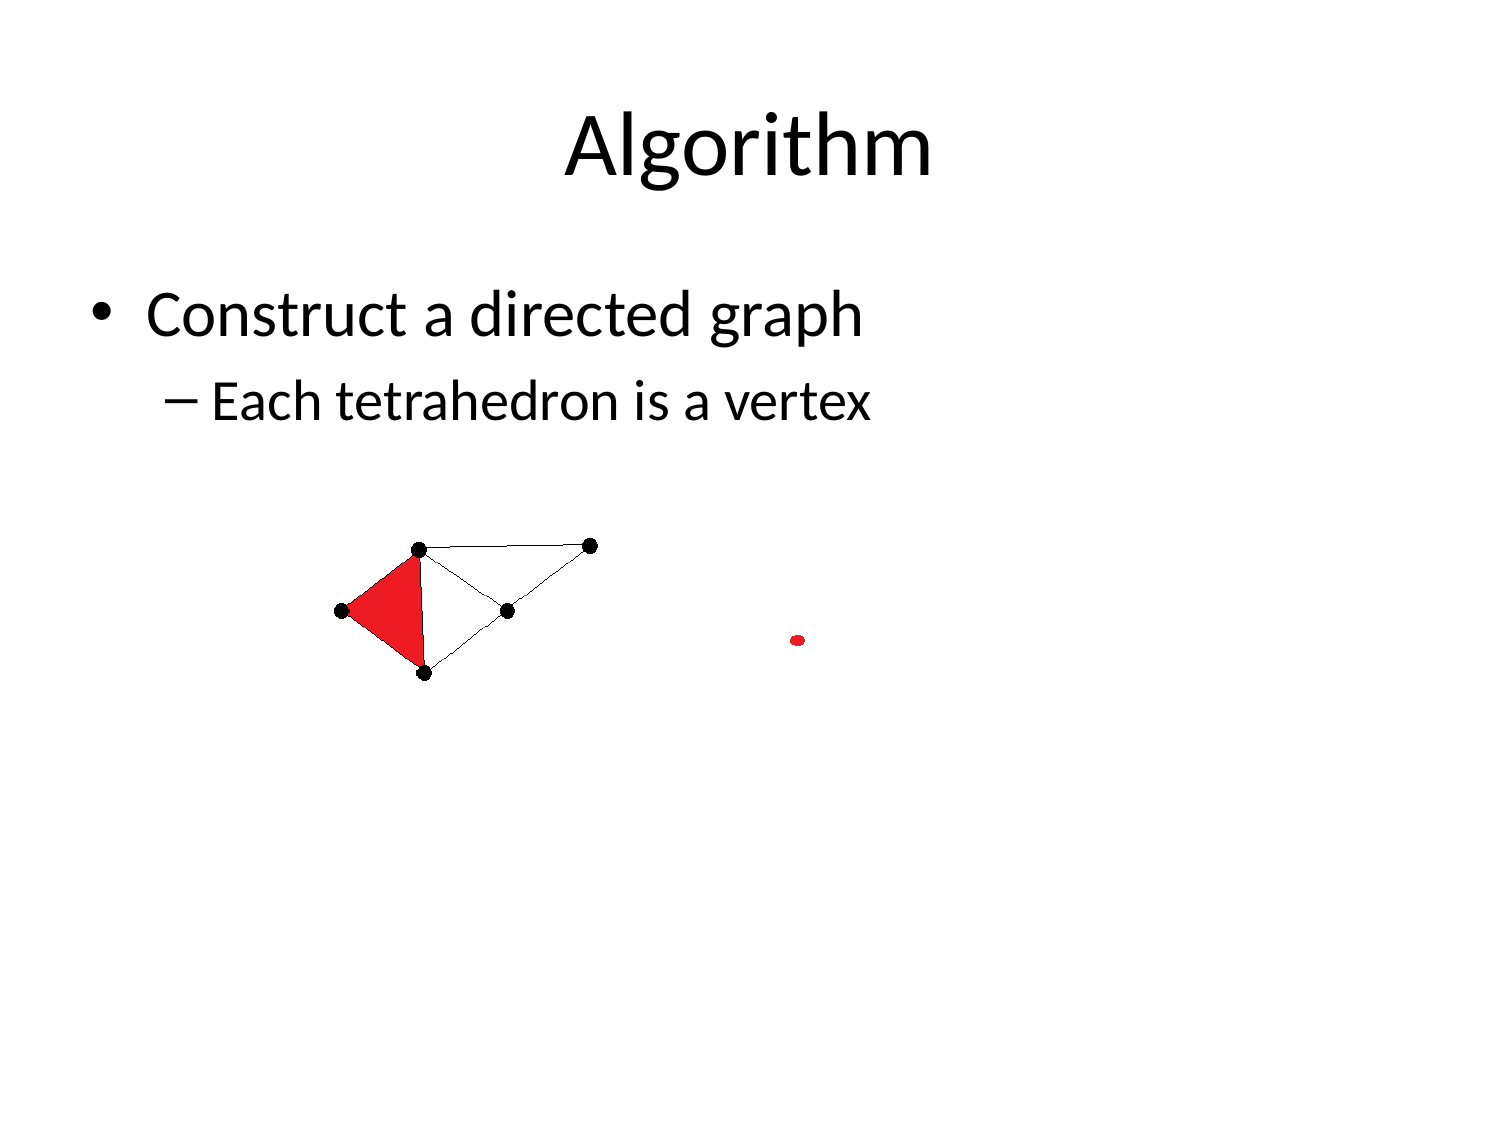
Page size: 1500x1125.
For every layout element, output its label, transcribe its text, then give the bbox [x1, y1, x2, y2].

title Algorithm [75, 45, 1425, 233]
picture [212, 466, 1276, 951]
list Construct a directed graph Each tetrahedron is a vertex [75, 262, 1425, 1005]
